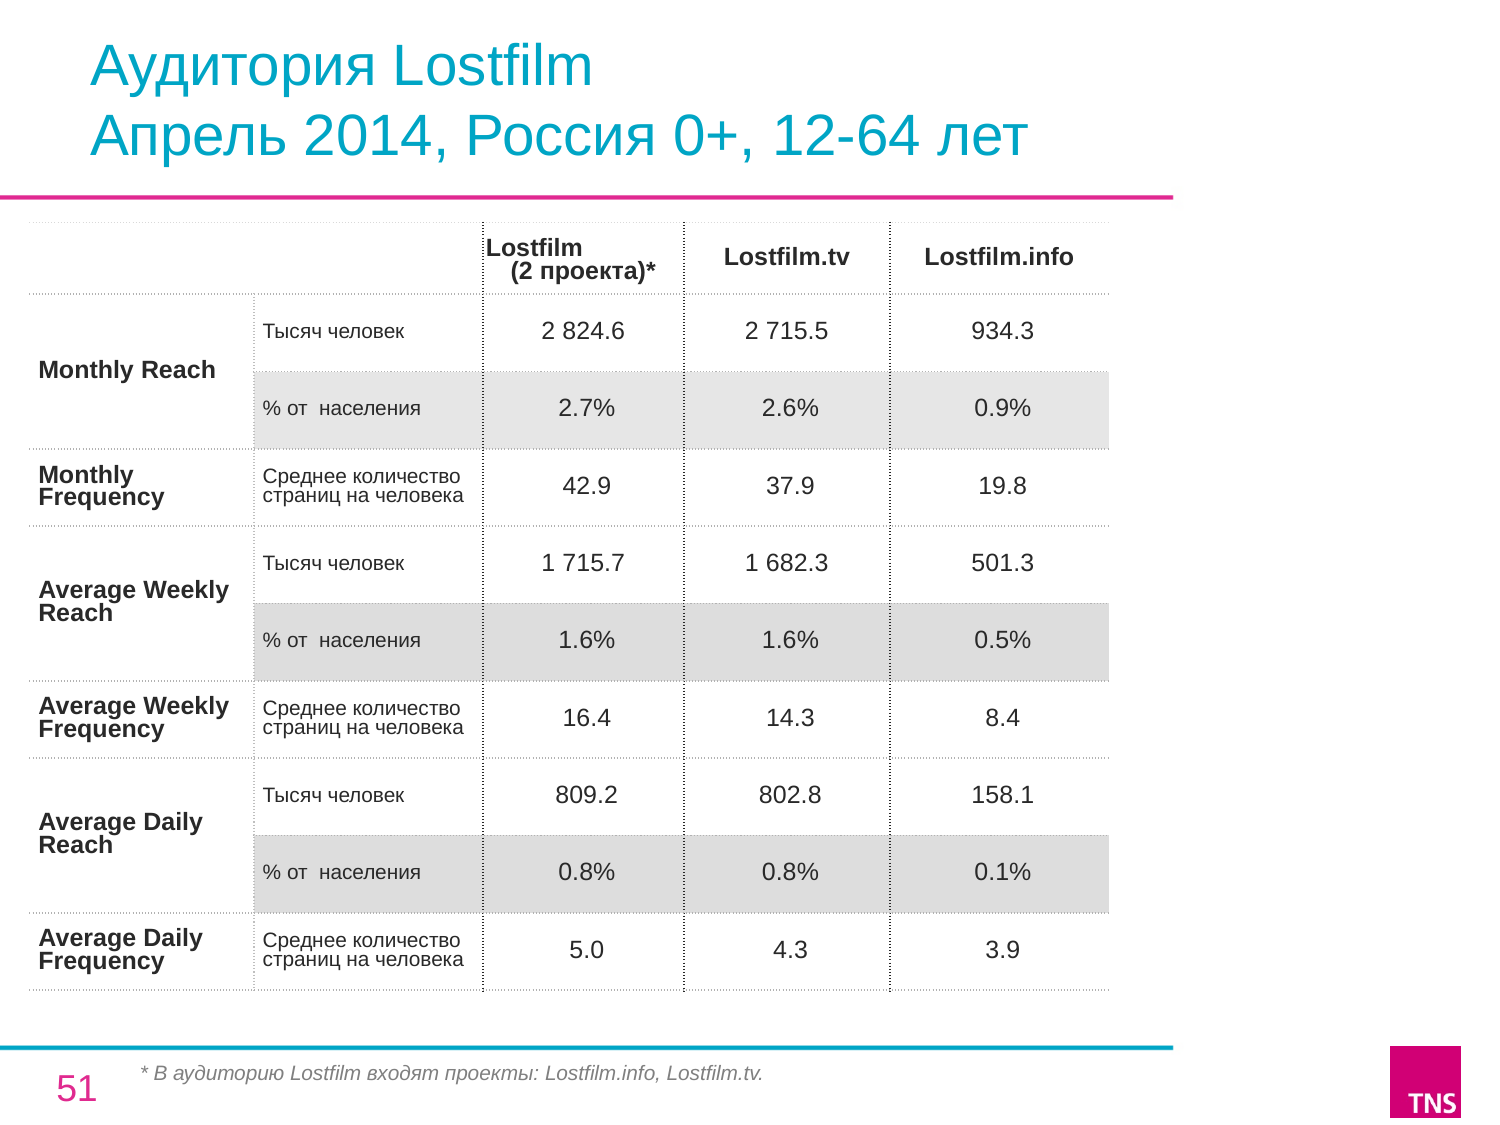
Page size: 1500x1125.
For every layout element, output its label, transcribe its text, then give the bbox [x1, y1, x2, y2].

table_cell 2.6% [684, 372, 890, 449]
table_cell Среднее количество страниц на человека [254, 449, 483, 526]
table_header [29, 223, 483, 294]
table_cell 1.6% [483, 603, 684, 681]
table_header Lostfilm.info [890, 223, 1109, 294]
table_cell 802.8 [684, 758, 890, 835]
table_cell Monthly Frequency [29, 449, 254, 526]
table_cell 934.3 [890, 294, 1109, 372]
table_cell 1 715.7 [483, 526, 684, 603]
table_cell Average Weekly Reach [29, 526, 254, 681]
table_cell 1.6% [684, 603, 890, 681]
table_cell Тысяч человек [254, 526, 483, 603]
table_cell Тысяч человек [254, 294, 483, 372]
table_cell Среднее количество страниц на человека [254, 681, 483, 758]
table_cell 42.9 [483, 449, 684, 526]
table_cell % от населения [254, 835, 483, 913]
table_header Lostfilm (2 проекта)* [483, 223, 684, 294]
picture [0, 0, 1500, 1125]
table_cell Average Daily Frequency [29, 913, 254, 990]
table_cell 2 715.5 [684, 294, 890, 372]
table_cell 0.9% [890, 372, 1109, 449]
title Аудитория Lostfilm Апрель 2014, Россия 0+, 12-64 лет [74, 8, 1476, 187]
table_cell 0.8% [483, 835, 684, 913]
table_cell 14.3 [684, 681, 890, 758]
slide_number 51 [40, 1055, 392, 1125]
table_cell 0.1% [890, 835, 1109, 913]
table_cell 809.2 [483, 758, 684, 835]
table_cell 5.0 [483, 913, 684, 990]
table_cell 1 682.3 [684, 526, 890, 603]
table_cell 19.8 [890, 449, 1109, 526]
table_cell 3.9 [890, 913, 1109, 990]
table_cell 0.8% [684, 835, 890, 913]
table_cell % от населения [254, 372, 483, 449]
table_cell Тысяч человек [254, 758, 483, 835]
table_cell 501.3 [890, 526, 1109, 603]
table_cell Average Weekly Frequency [29, 681, 254, 758]
text_box * В аудиторию Lostfilm входят проекты: Lostfilm.info, Lostfilm.tv. [124, 1052, 1463, 1092]
table_cell 16.4 [483, 681, 684, 758]
table_cell 158.1 [890, 758, 1109, 835]
table_header Lostfilm.tv [684, 223, 890, 294]
table_cell 0.5% [890, 603, 1109, 681]
table_cell Среднее количество страниц на человека [254, 913, 483, 990]
table_cell Monthly Reach [29, 294, 254, 449]
table_cell 4.3 [684, 913, 890, 990]
table_cell 2 824.6 [483, 294, 684, 372]
table_cell 8.4 [890, 681, 1109, 758]
table_cell % от населения [254, 603, 483, 681]
table_cell 2.7% [483, 372, 684, 449]
table_cell 37.9 [684, 449, 890, 526]
table_cell Average Daily Reach [29, 758, 254, 913]
